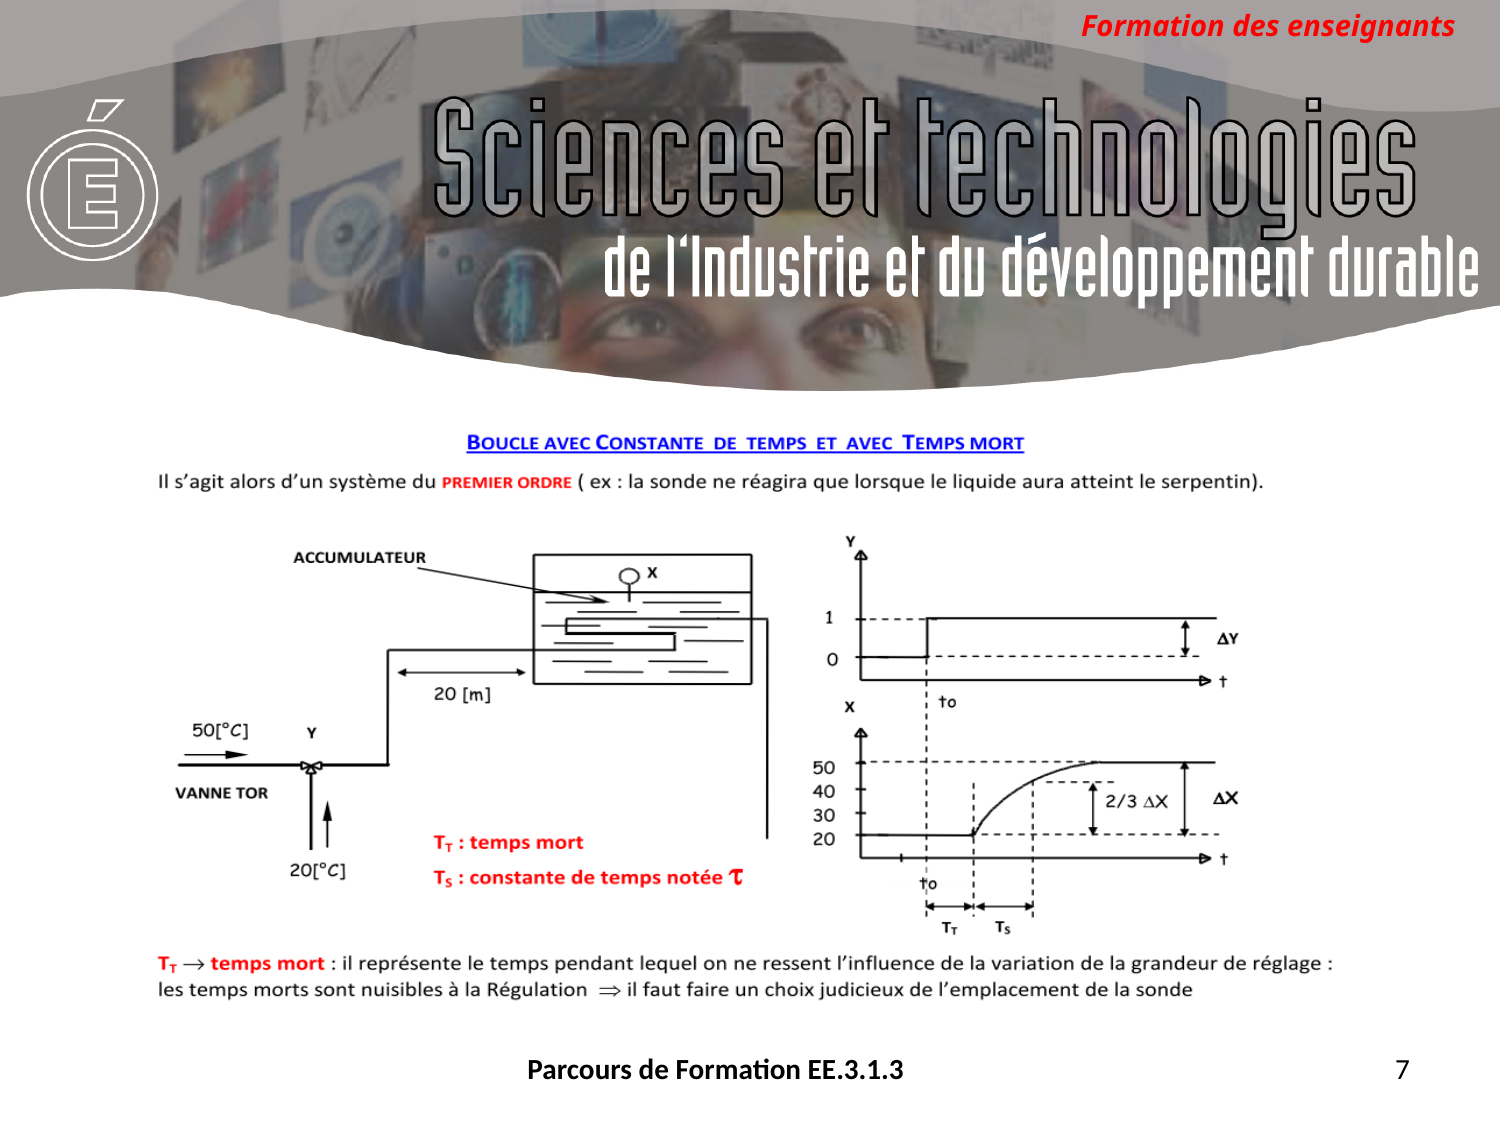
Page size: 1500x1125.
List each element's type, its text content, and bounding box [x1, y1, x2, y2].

footer Parcours de Formation EE.3.1.3 [512, 1042, 1075, 1103]
slide_number 7 [1075, 1042, 1425, 1103]
picture [0, 0, 1500, 400]
picture [135, 420, 1353, 1015]
